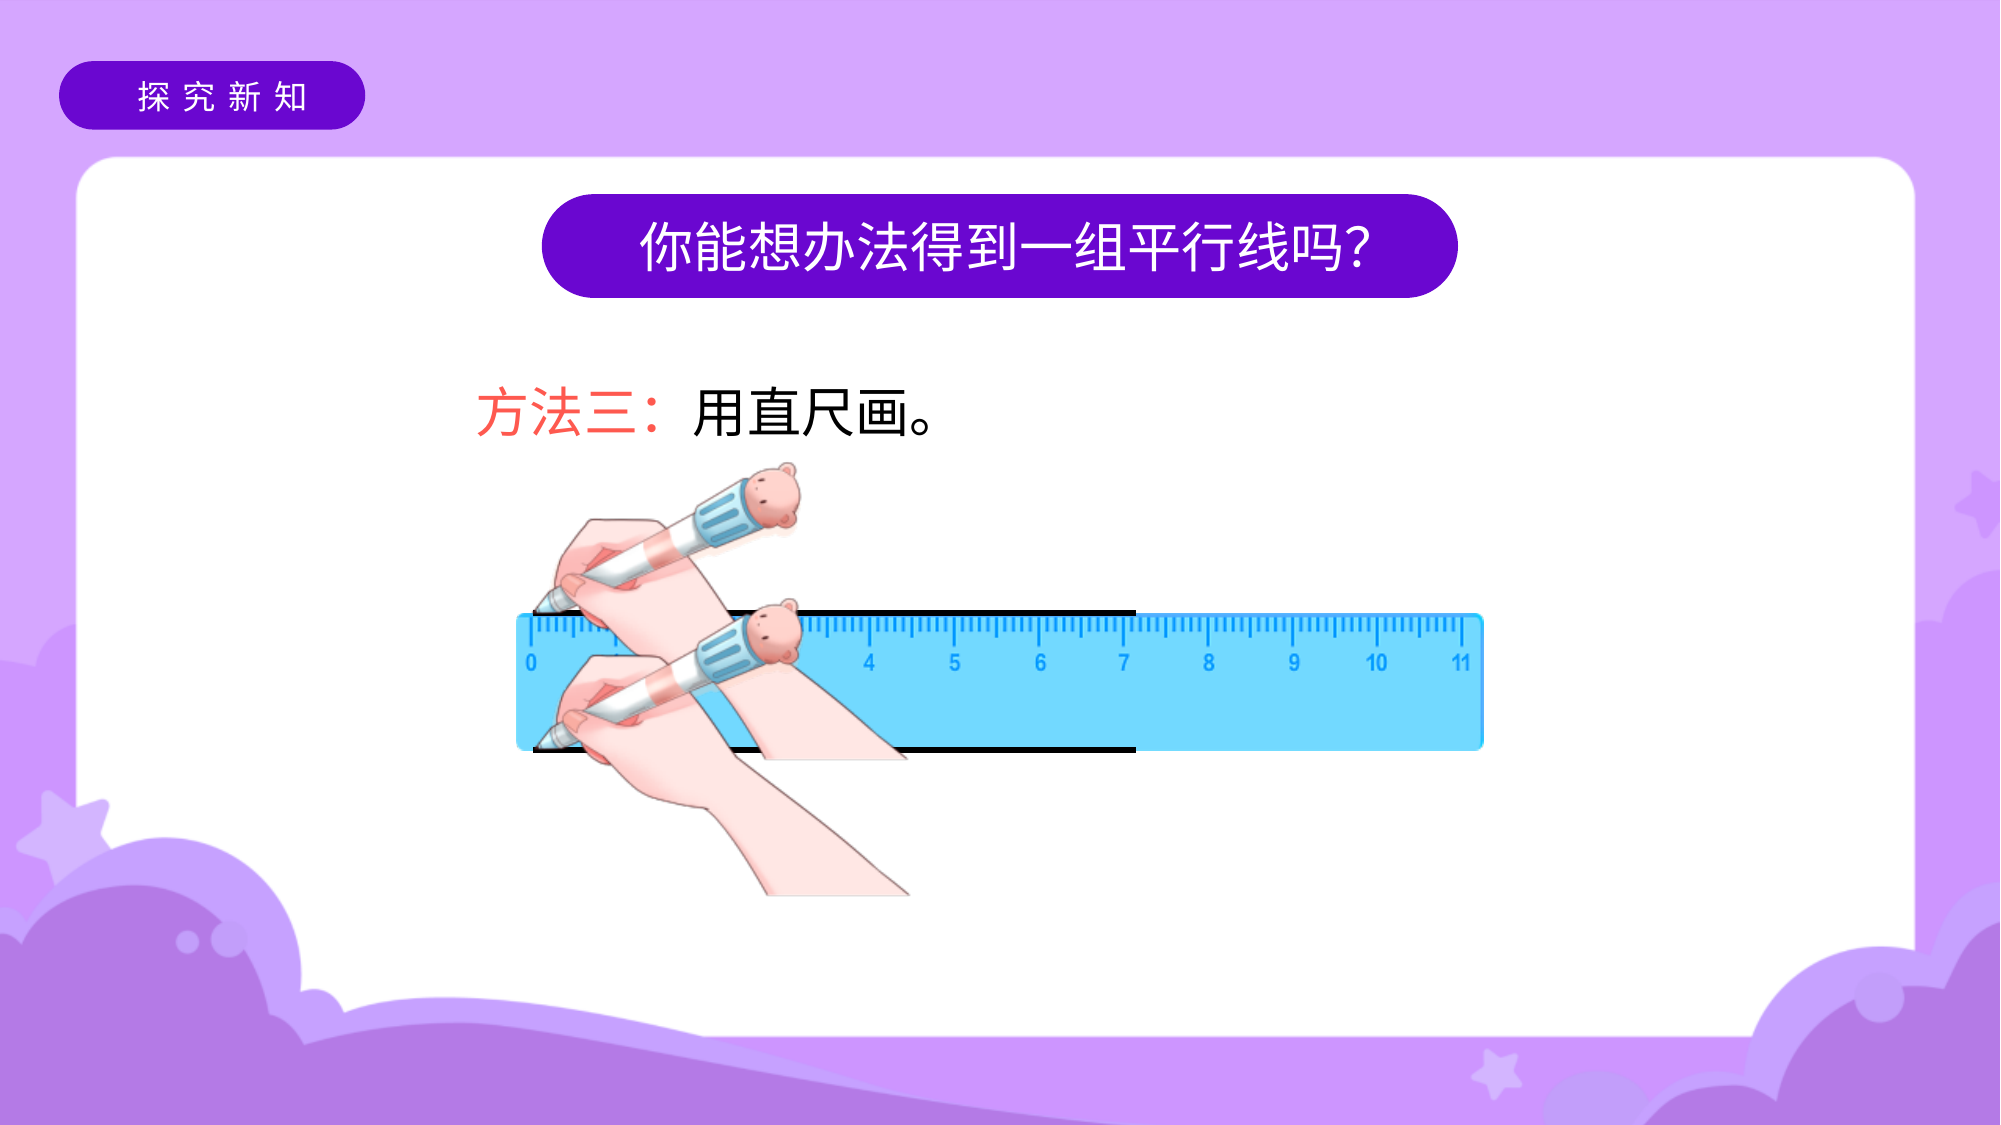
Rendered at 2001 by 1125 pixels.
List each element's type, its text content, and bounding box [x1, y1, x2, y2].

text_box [541, 194, 1458, 298]
picture [0, 0, 2000, 1125]
text_box 方法三：用直尺画。 [461, 370, 1052, 451]
